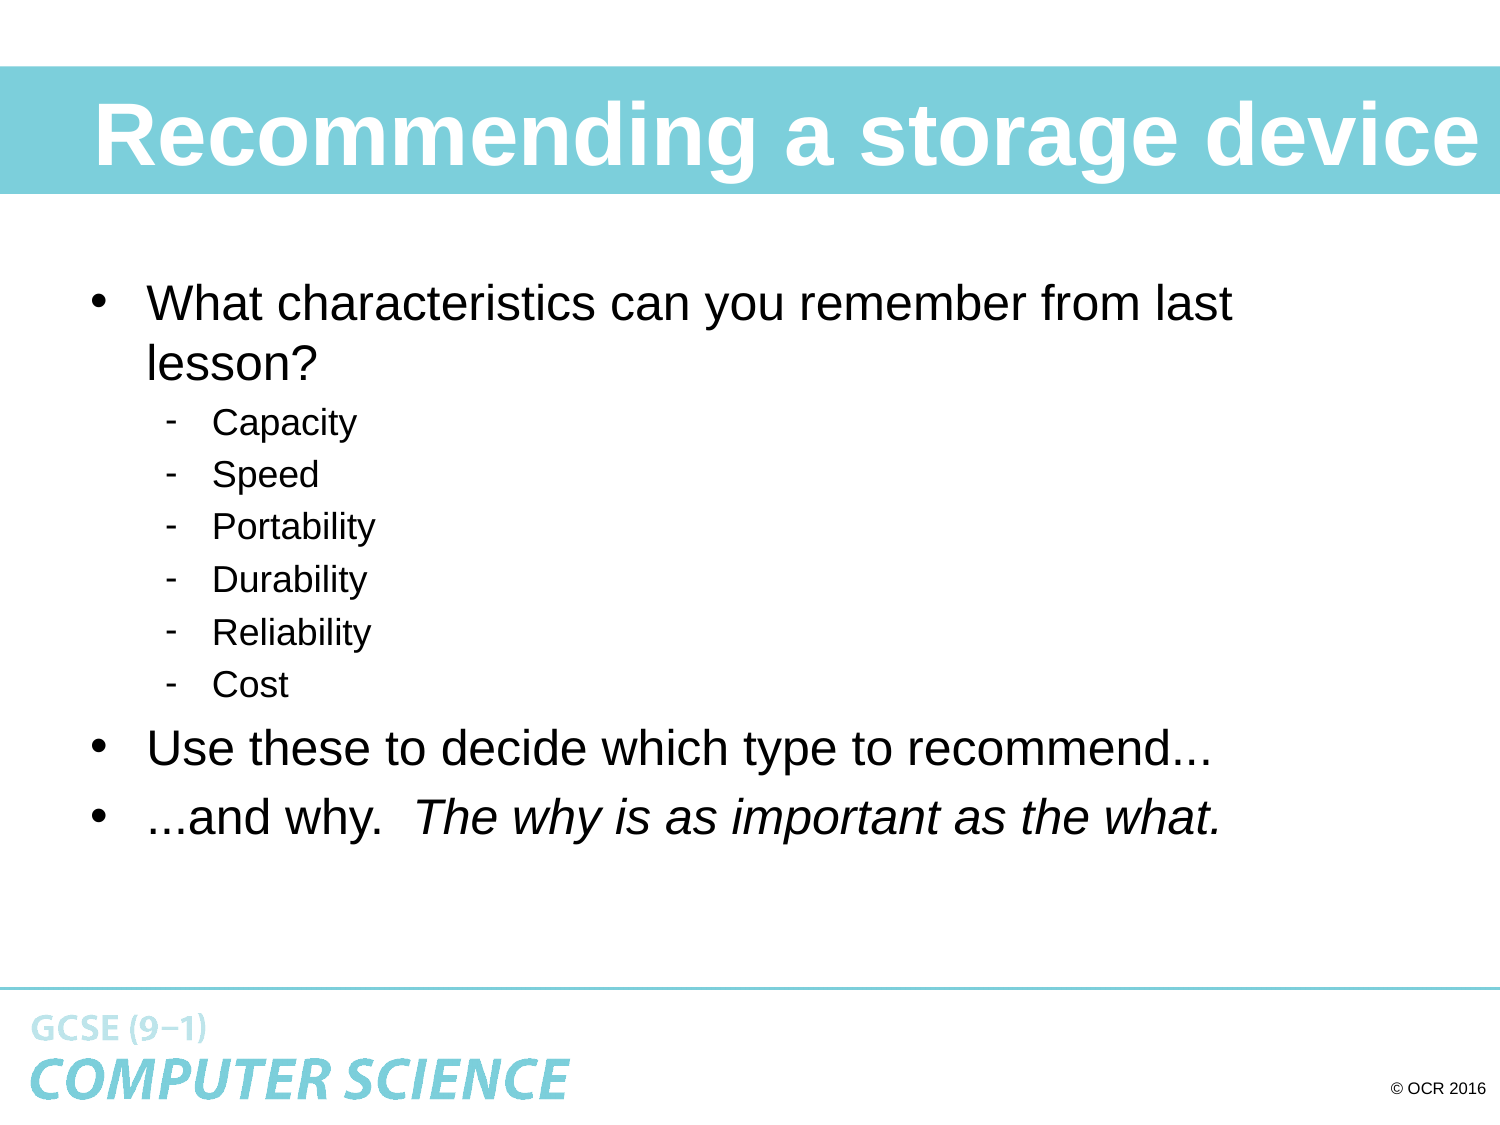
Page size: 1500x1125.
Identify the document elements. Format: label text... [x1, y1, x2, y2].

picture [0, 987, 1500, 1124]
list What characteristics can you remember from last lesson? Capacity Speed Portability Durability Reliability Cost Use these to decide which type to recommend... ...and why. The why is as important as the what. [75, 262, 1400, 965]
title Recommending a storage device [0, 66, 1500, 194]
